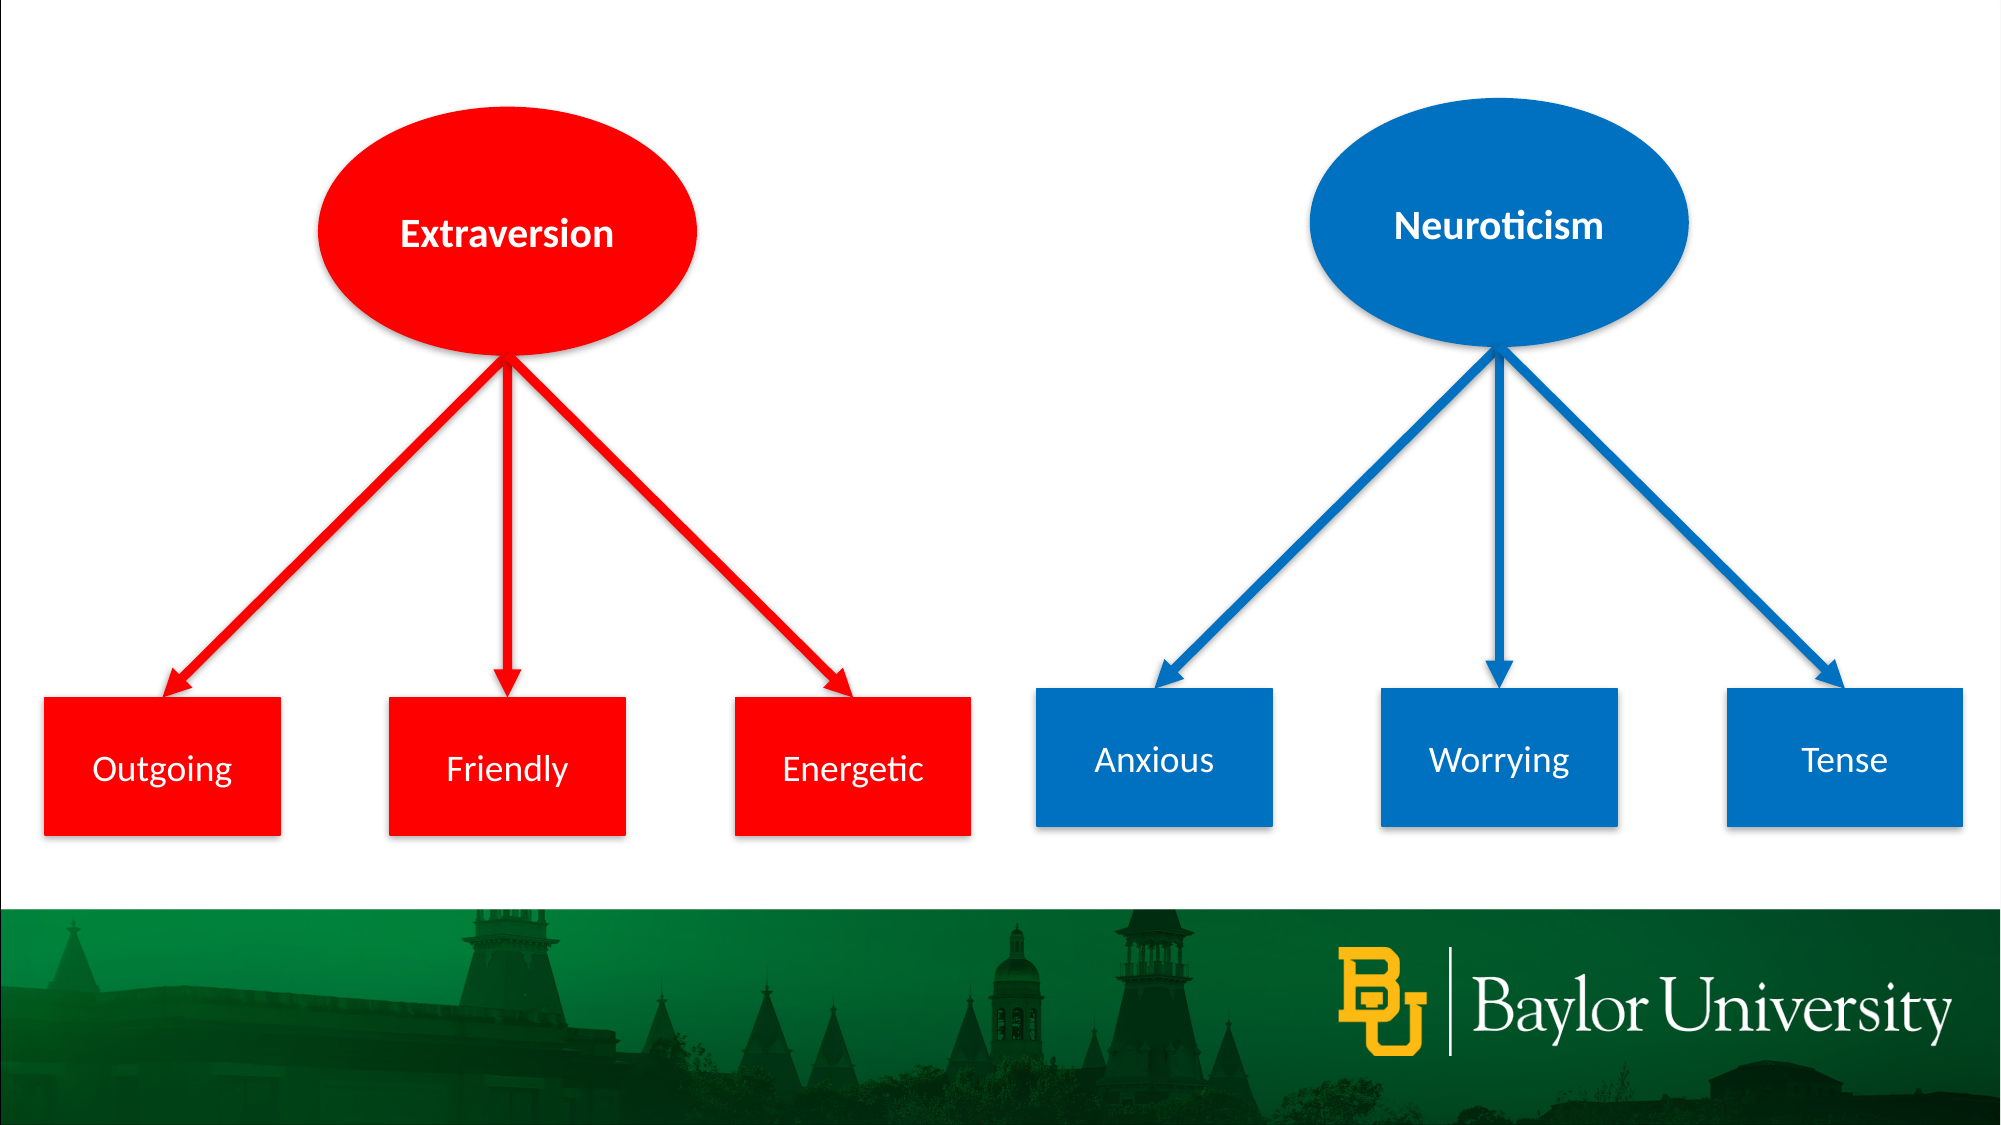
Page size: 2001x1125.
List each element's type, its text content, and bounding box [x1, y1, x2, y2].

text_box Friendly [389, 707, 626, 836]
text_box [1499, 345, 1846, 689]
text_box Tense [1727, 688, 1963, 827]
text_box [162, 354, 506, 698]
text_box Extraversion [317, 106, 697, 353]
picture [0, 0, 2001, 1125]
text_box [507, 354, 854, 698]
text_box Worrying [1381, 696, 1618, 827]
text_box Outgoing [44, 697, 281, 836]
text_box Neuroticism [1309, 97, 1689, 344]
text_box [1154, 345, 1497, 689]
text_box Anxious [1036, 688, 1273, 827]
text_box Energetic [735, 697, 971, 836]
